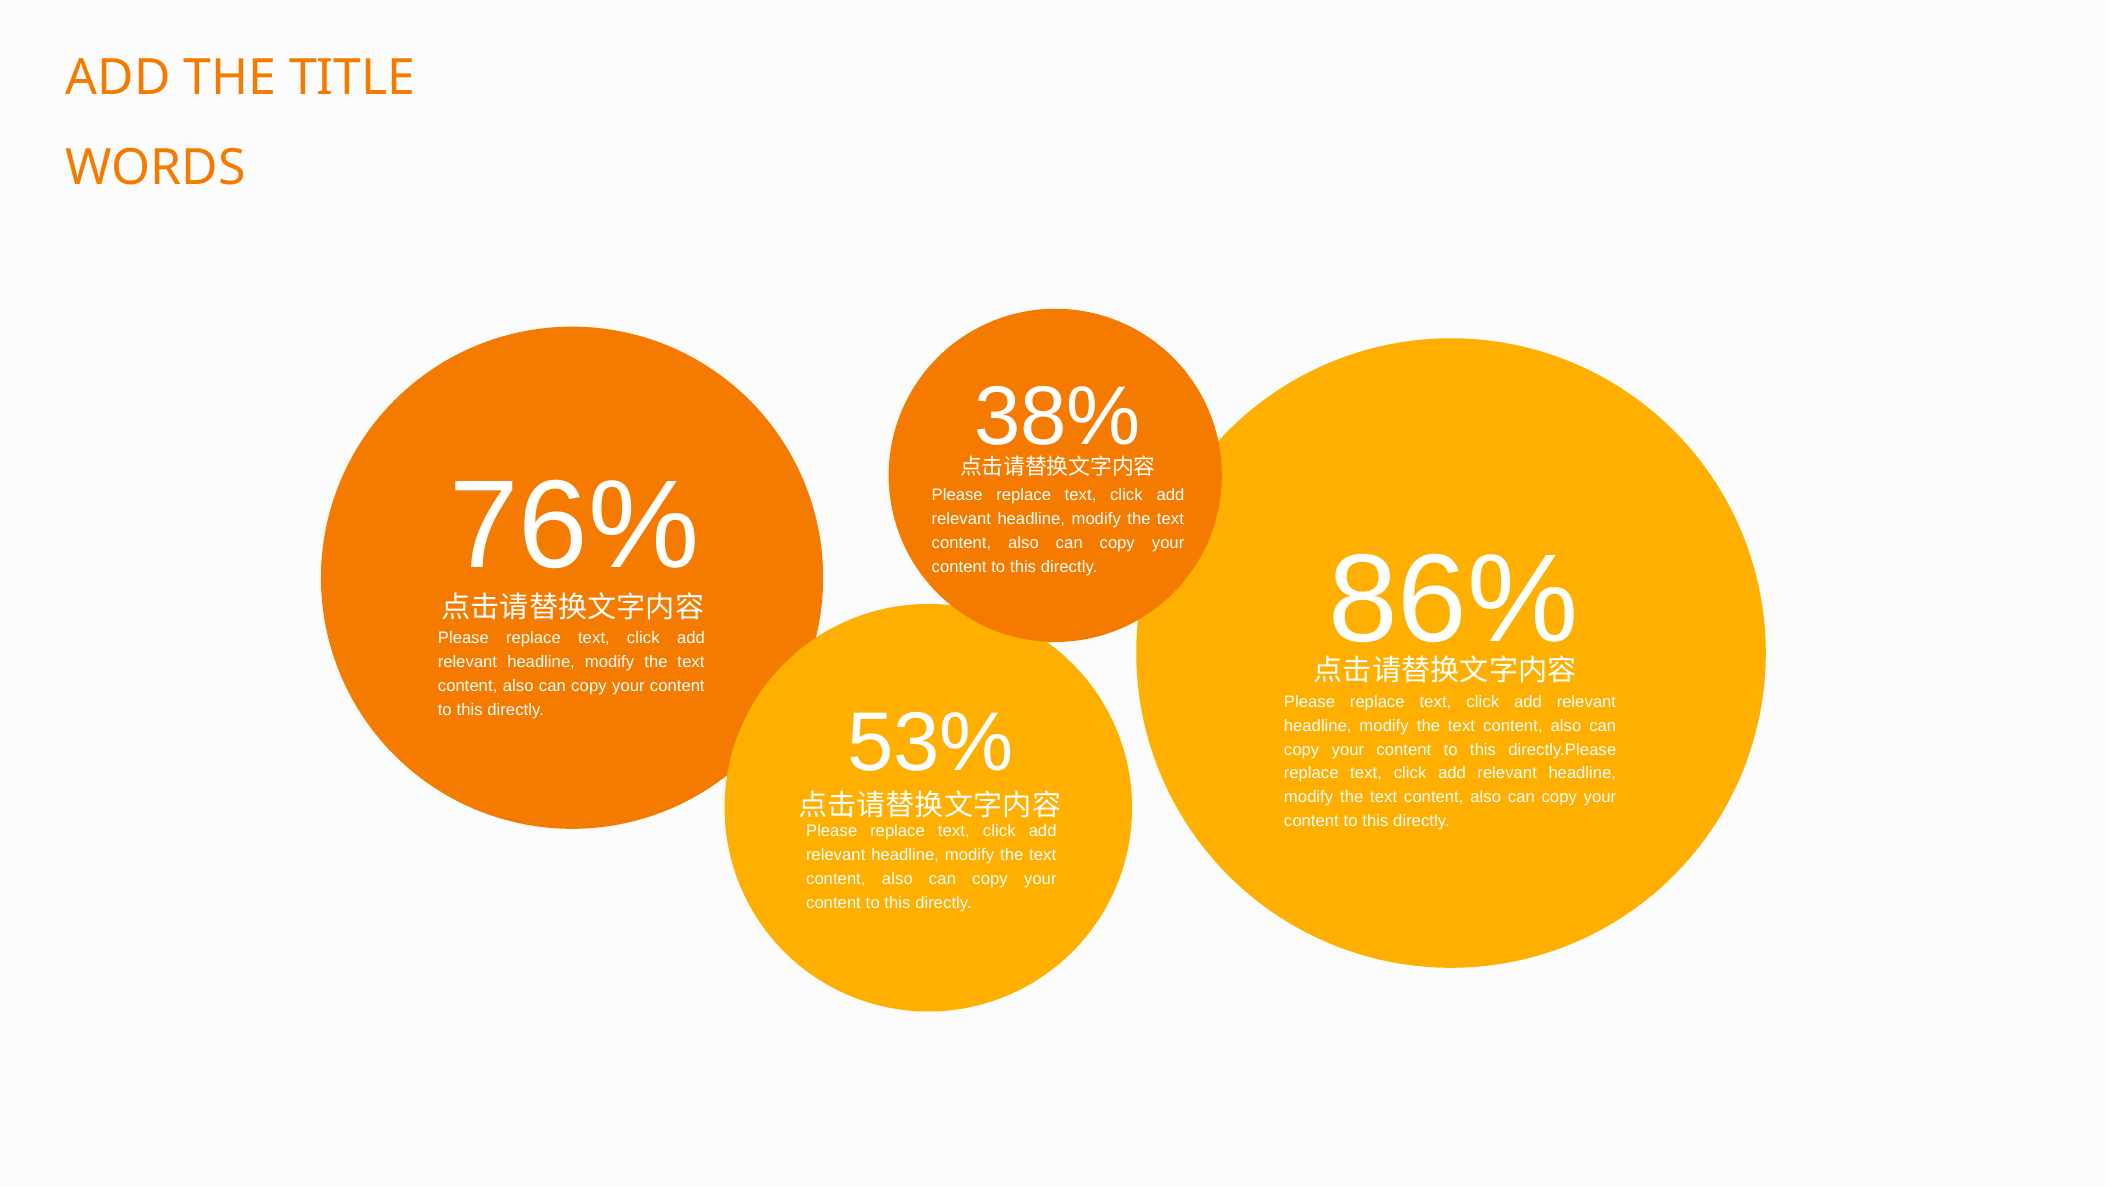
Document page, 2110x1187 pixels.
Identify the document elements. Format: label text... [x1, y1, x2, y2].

text_box ADD THE TITLE WORDS [50, 7, 583, 202]
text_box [320, 326, 824, 829]
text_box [1136, 338, 1766, 968]
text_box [724, 603, 1133, 1012]
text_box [888, 308, 1222, 642]
